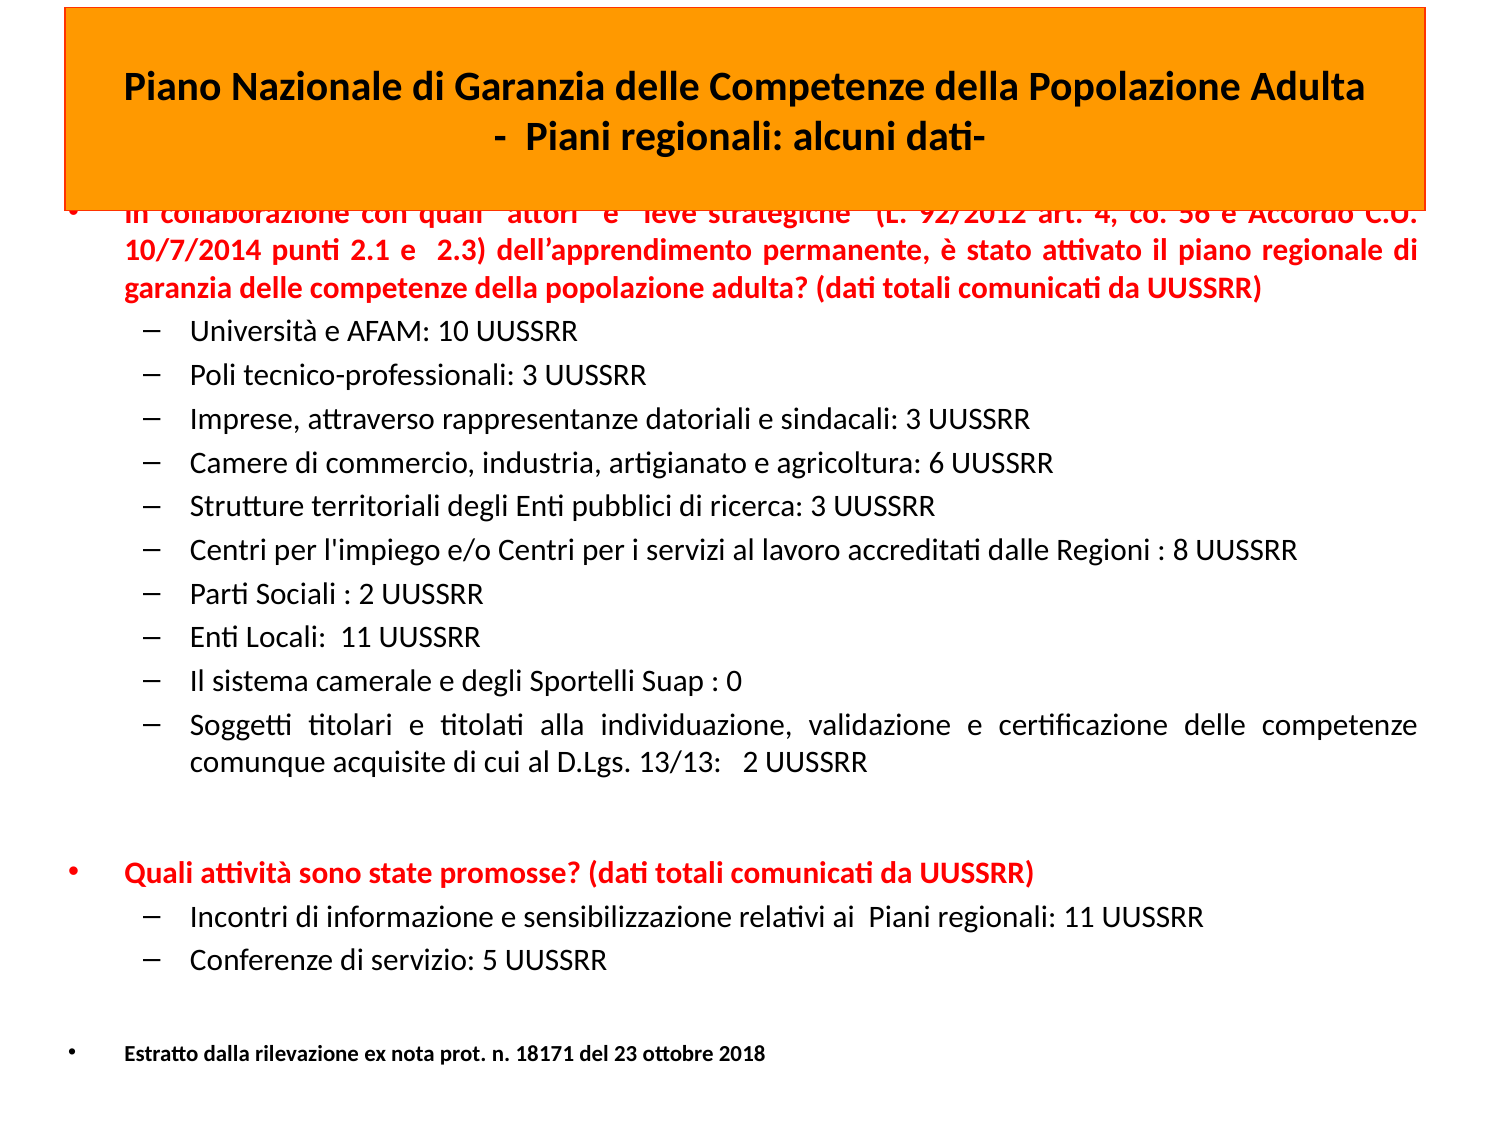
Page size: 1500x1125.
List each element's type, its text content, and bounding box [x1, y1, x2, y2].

title Piano Nazionale di Garanzia delle Competenze della Popolazione Adulta - Piani regionali: alcuni dati- [64, 7, 1426, 211]
list In collaborazione con quali “attori” e “leve strategiche” (L. 92/2012 art. 4, co. 56 e Accordo C.U. 10/7/2014 punti 2.1 e 2.3) dell’apprendimento permanente, è stato attivato il piano regionale di garanzia delle competenze della popolazione adulta? (dati totali comunicati da UUSSRR) Università e AFAM: 10 UUSSRR Poli tecnico-professionali: 3 UUSSRR Imprese, attraverso rappresentanze datoriali e sindacali: 3 UUSSRR Camere di commercio, industria, artigianato e agricoltura: 6 UUSSRR Strutture territoriali degli Enti pubblici di ricerca: 3 UUSSRR Centri per l'impiego e/o Centri per i servizi al lavoro accreditati dalle Regioni : 8 UUSSRR Parti Sociali : 2 UUSSRR Enti Locali: 11 UUSSRR Il sistema camerale e degli Sportelli Suap : 0 Soggetti titolari e titolati alla individuazione, validazione e certificazione delle competenze comunque acquisite di cui al D.Lgs. 13/13: 2 UUSSRR Quali attività sono state promosse? (dati totali comunicati da UUSSRR) Incontri di informazione e sensibilizzazione relativi ai Piani regionali: 11 UUSSRR Conferenze di servizio: 5 UUSSRR Estratto dalla rilevazione ex nota prot. n. 18171 del 23 ottobre 2018 [52, 184, 1436, 1000]
